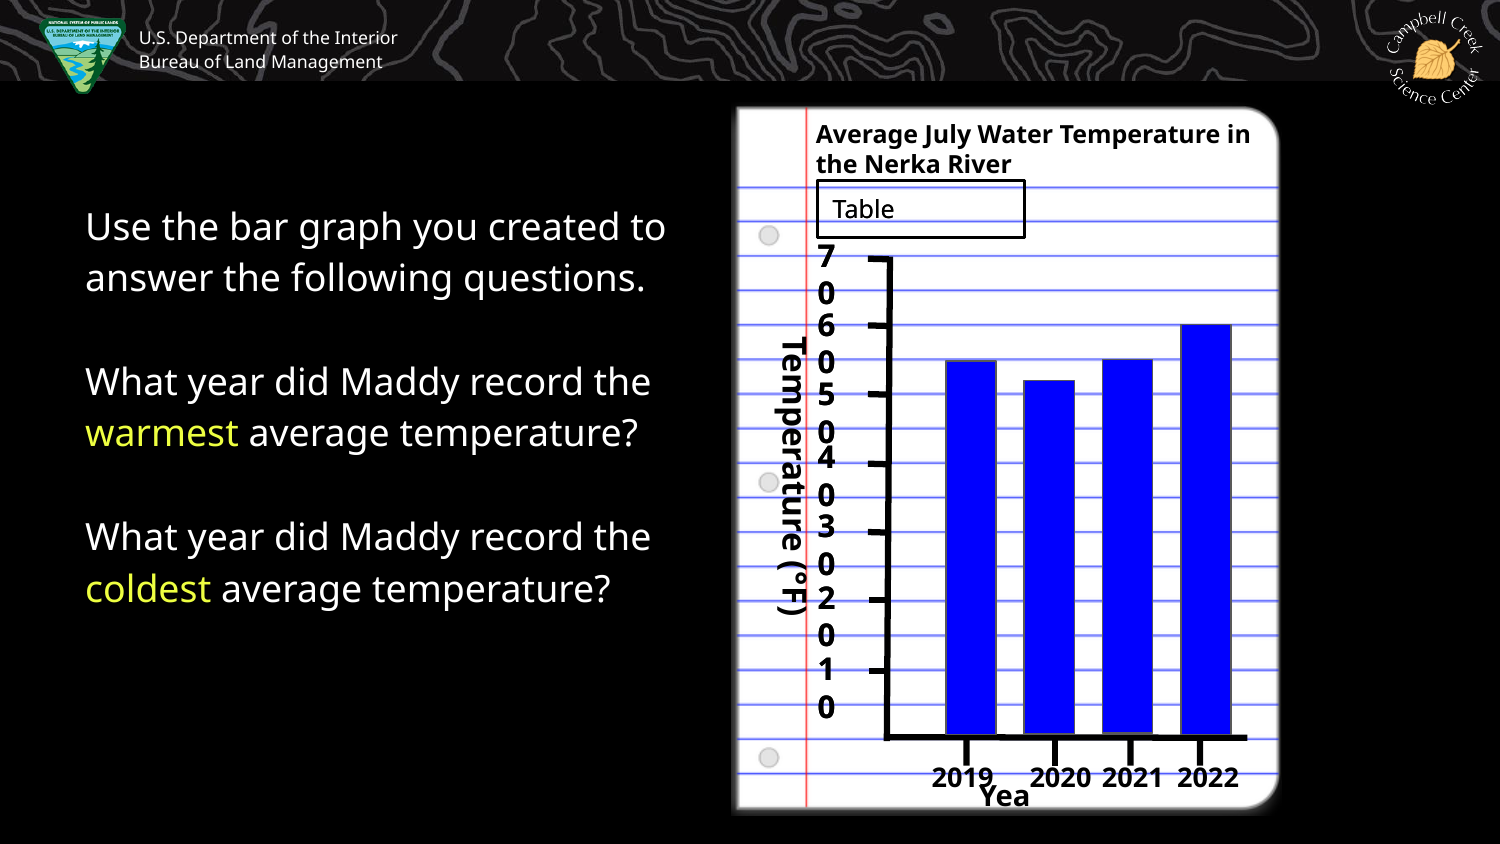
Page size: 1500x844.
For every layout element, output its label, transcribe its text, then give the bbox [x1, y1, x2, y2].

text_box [730, 101, 1282, 816]
list Use the bar graph you created to answer the following questions. What year did Maddy record the warmest average temperature? What year did Maddy record the coldest average temperature? [70, 180, 691, 681]
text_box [0, 0, 1500, 105]
